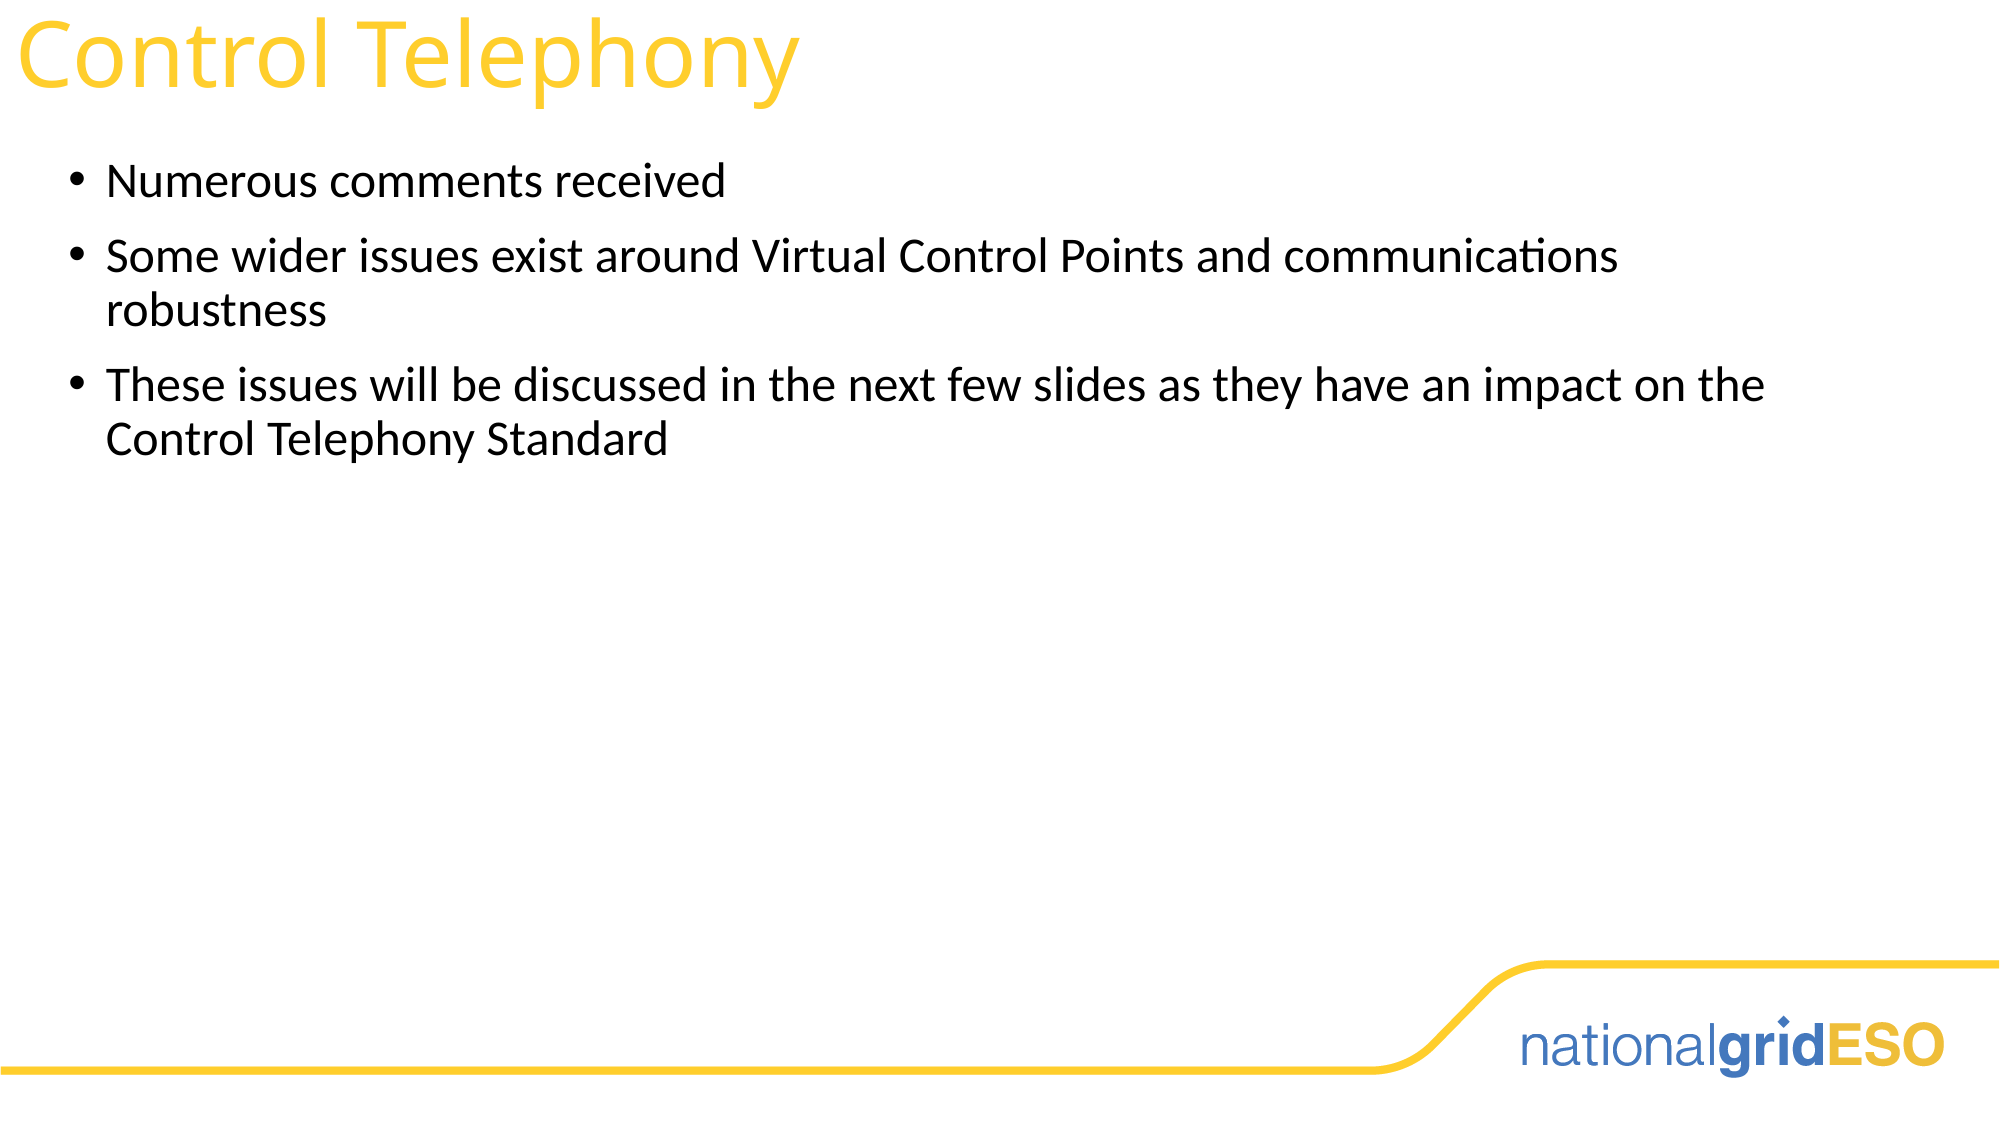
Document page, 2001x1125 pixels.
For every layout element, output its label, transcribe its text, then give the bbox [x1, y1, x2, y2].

title Control Telephony [0, 0, 1753, 213]
text_box Numerous comments received Some wider issues exist around Virtual Control Points and communications robustness These issues will be discussed in the next few slides as they have an impact on the Control Telephony Standard [53, 147, 1807, 474]
picture [0, 954, 2000, 1125]
